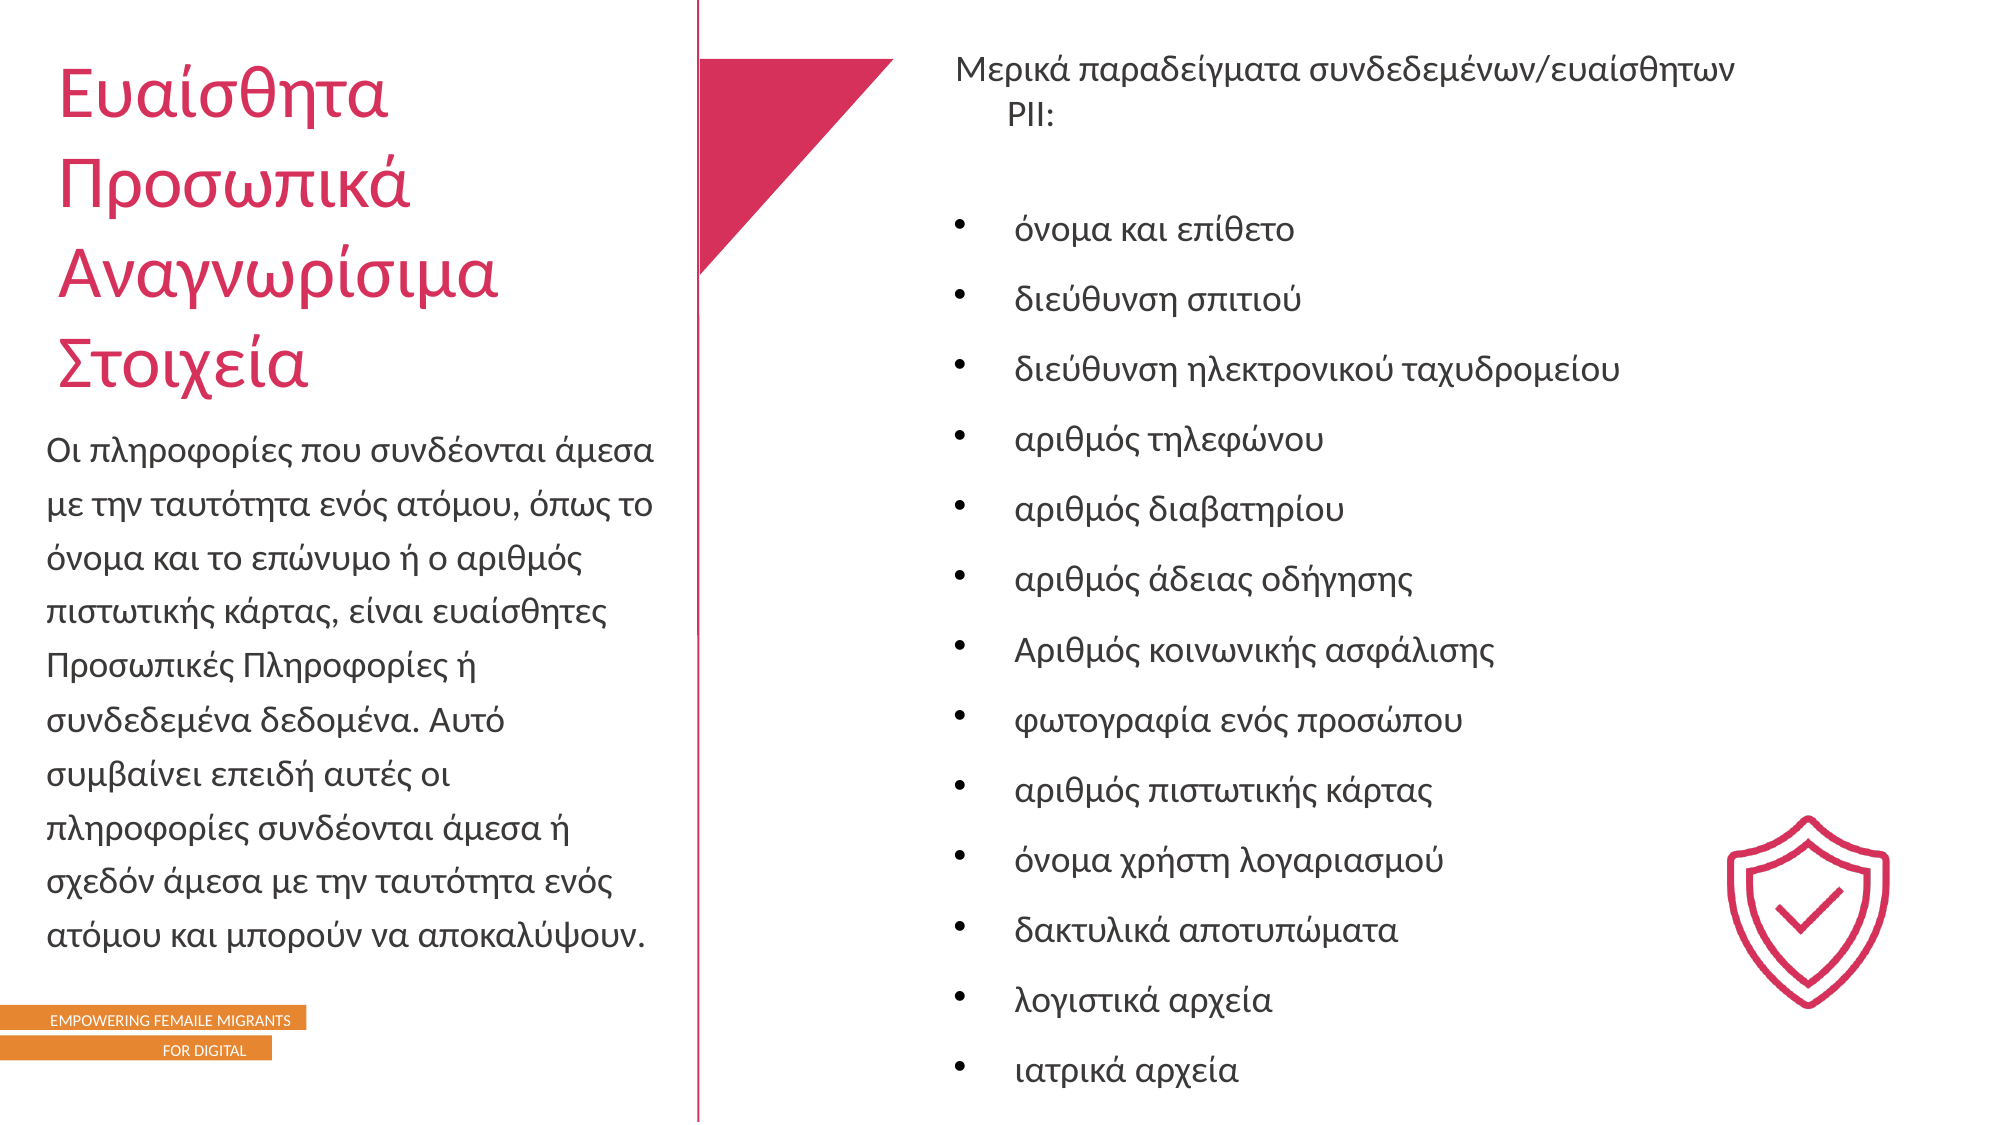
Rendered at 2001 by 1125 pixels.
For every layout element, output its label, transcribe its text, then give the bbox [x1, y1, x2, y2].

text_box Μερικά παραδείγματα συνδεδεμένων/ευαίσθητων PII: όνομα και επίθετο διεύθυνση σπιτιού διεύθυνση ηλεκτρονικού ταχυδρομείου αριθμός τηλεφώνου αριθμός διαβατηρίου αριθμός άδειας οδήγησης Αριθμός κοινωνικής ασφάλισης φωτογραφία ενός προσώπου αριθμός πιστωτικής κάρτας όνομα χρήστη λογαριασμού δακτυλικά αποτυπώματα λογιστικά αρχεία ιατρικά αρχεία [921, 36, 1766, 1057]
picture [1695, 800, 1921, 1026]
text_box Ευαίσθητα Προσωπικά Αναγνωρίσιμα Στοιχεία [43, 34, 611, 402]
text_box Οι πληροφορίες που συνδέονται άμεσα με την ταυτότητα ενός ατόμου, όπως το όνομα και το επώνυμο ή ο αριθμός πιστωτικής κάρτας, είναι ευαίσθητες Προσωπικές Πληροφορίες ή συνδεδεμένα δεδομένα. Αυτό συμβαίνει επειδή αυτές οι πληροφορίες συνδέονται άμεσα ή σχεδόν άμεσα με την ταυτότητα ενός ατόμου και μπορούν να αποκαλύψουν. [31, 408, 671, 902]
